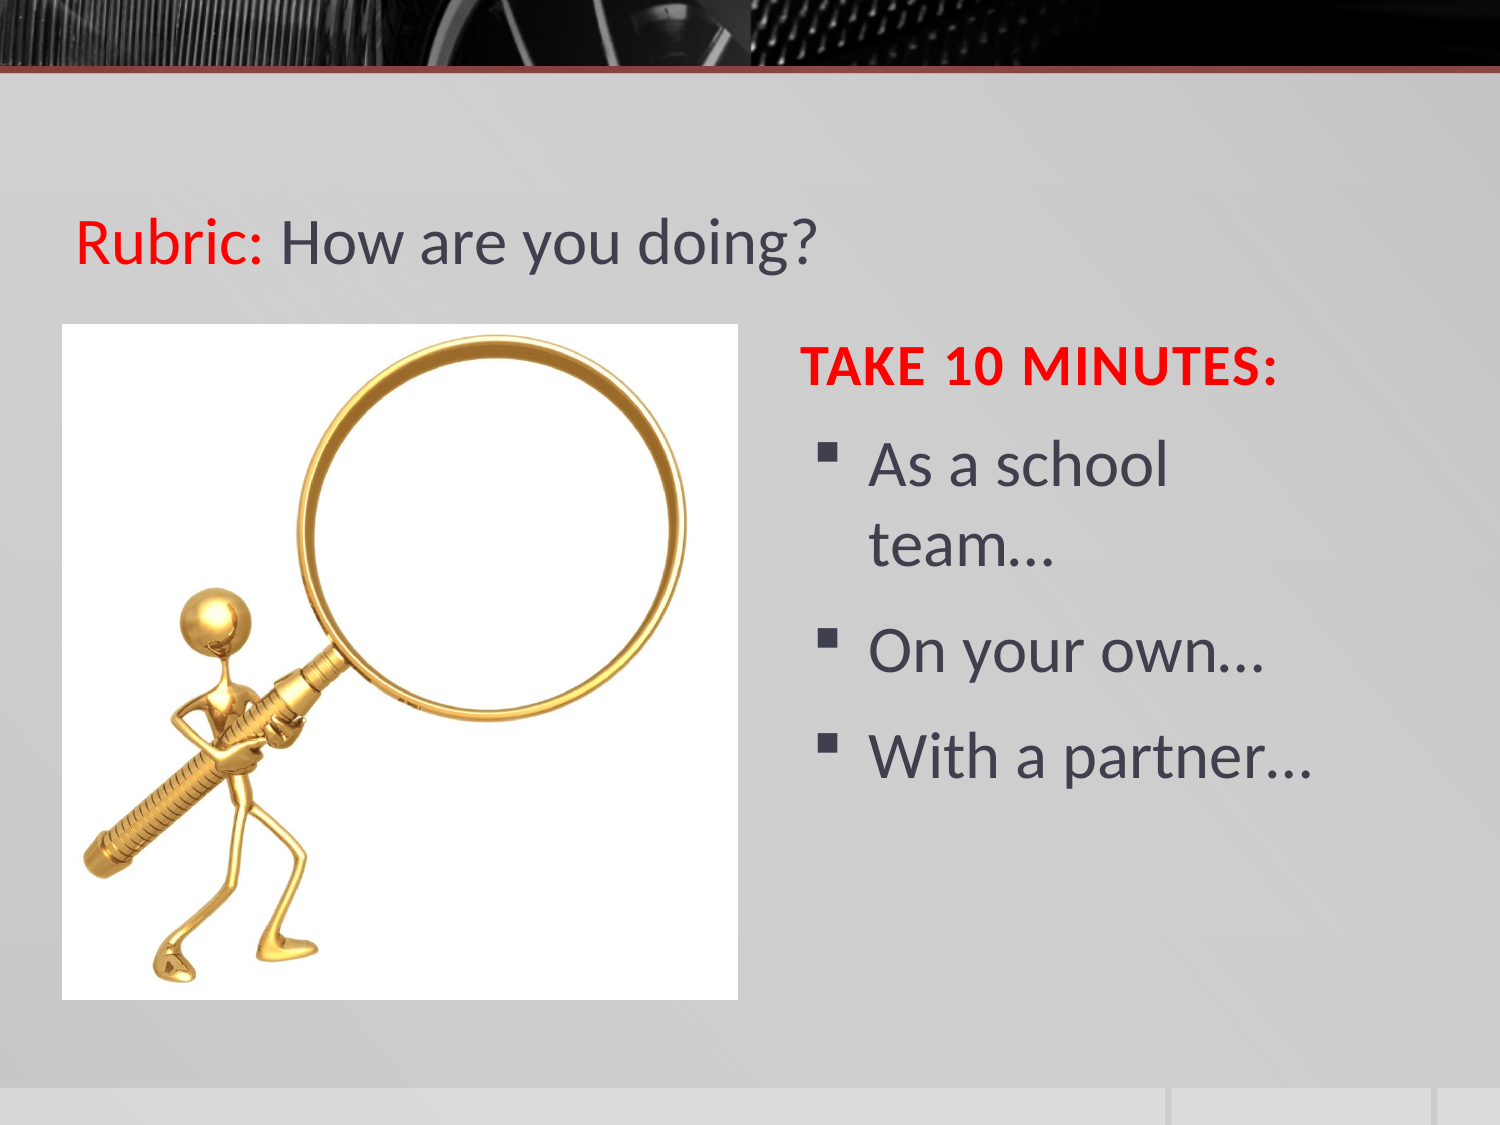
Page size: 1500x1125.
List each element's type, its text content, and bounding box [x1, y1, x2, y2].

list TAKE 10 MINUTES: [800, 337, 1463, 405]
list As a school team… On your own… With a partner… [812, 412, 1363, 1013]
title Rubric: How are you doing? [75, 162, 1425, 313]
picture [0, 0, 1500, 66]
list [62, 324, 738, 1001]
